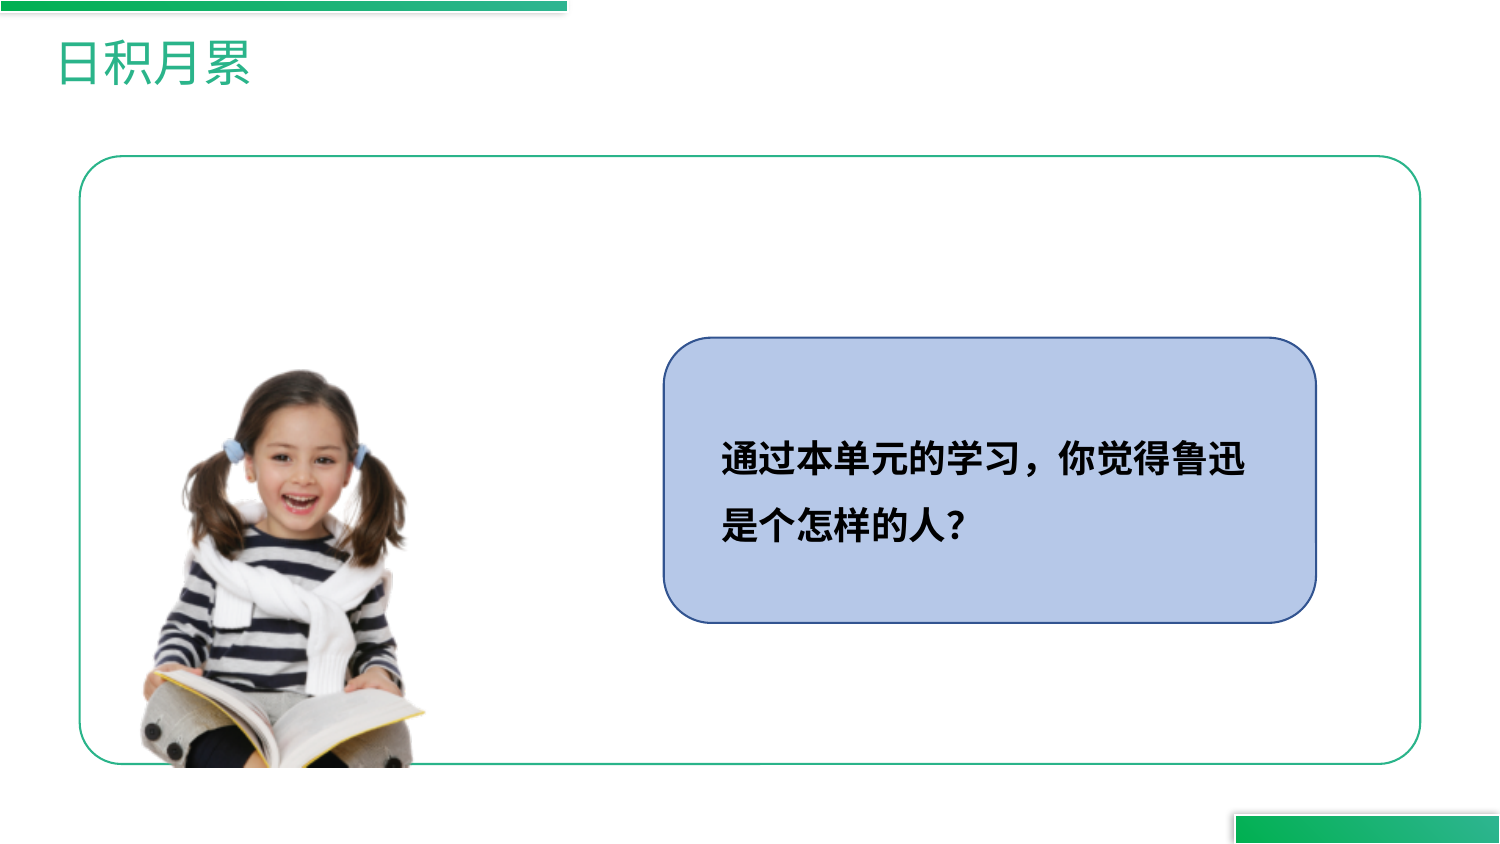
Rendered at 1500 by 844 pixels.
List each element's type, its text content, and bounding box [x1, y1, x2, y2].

text_box 通过本单元的学习，你觉得鲁迅是个怎样的人？ [710, 406, 1262, 553]
list 日积月累 [41, 32, 382, 94]
text_box [662, 336, 1318, 624]
picture [128, 365, 432, 768]
